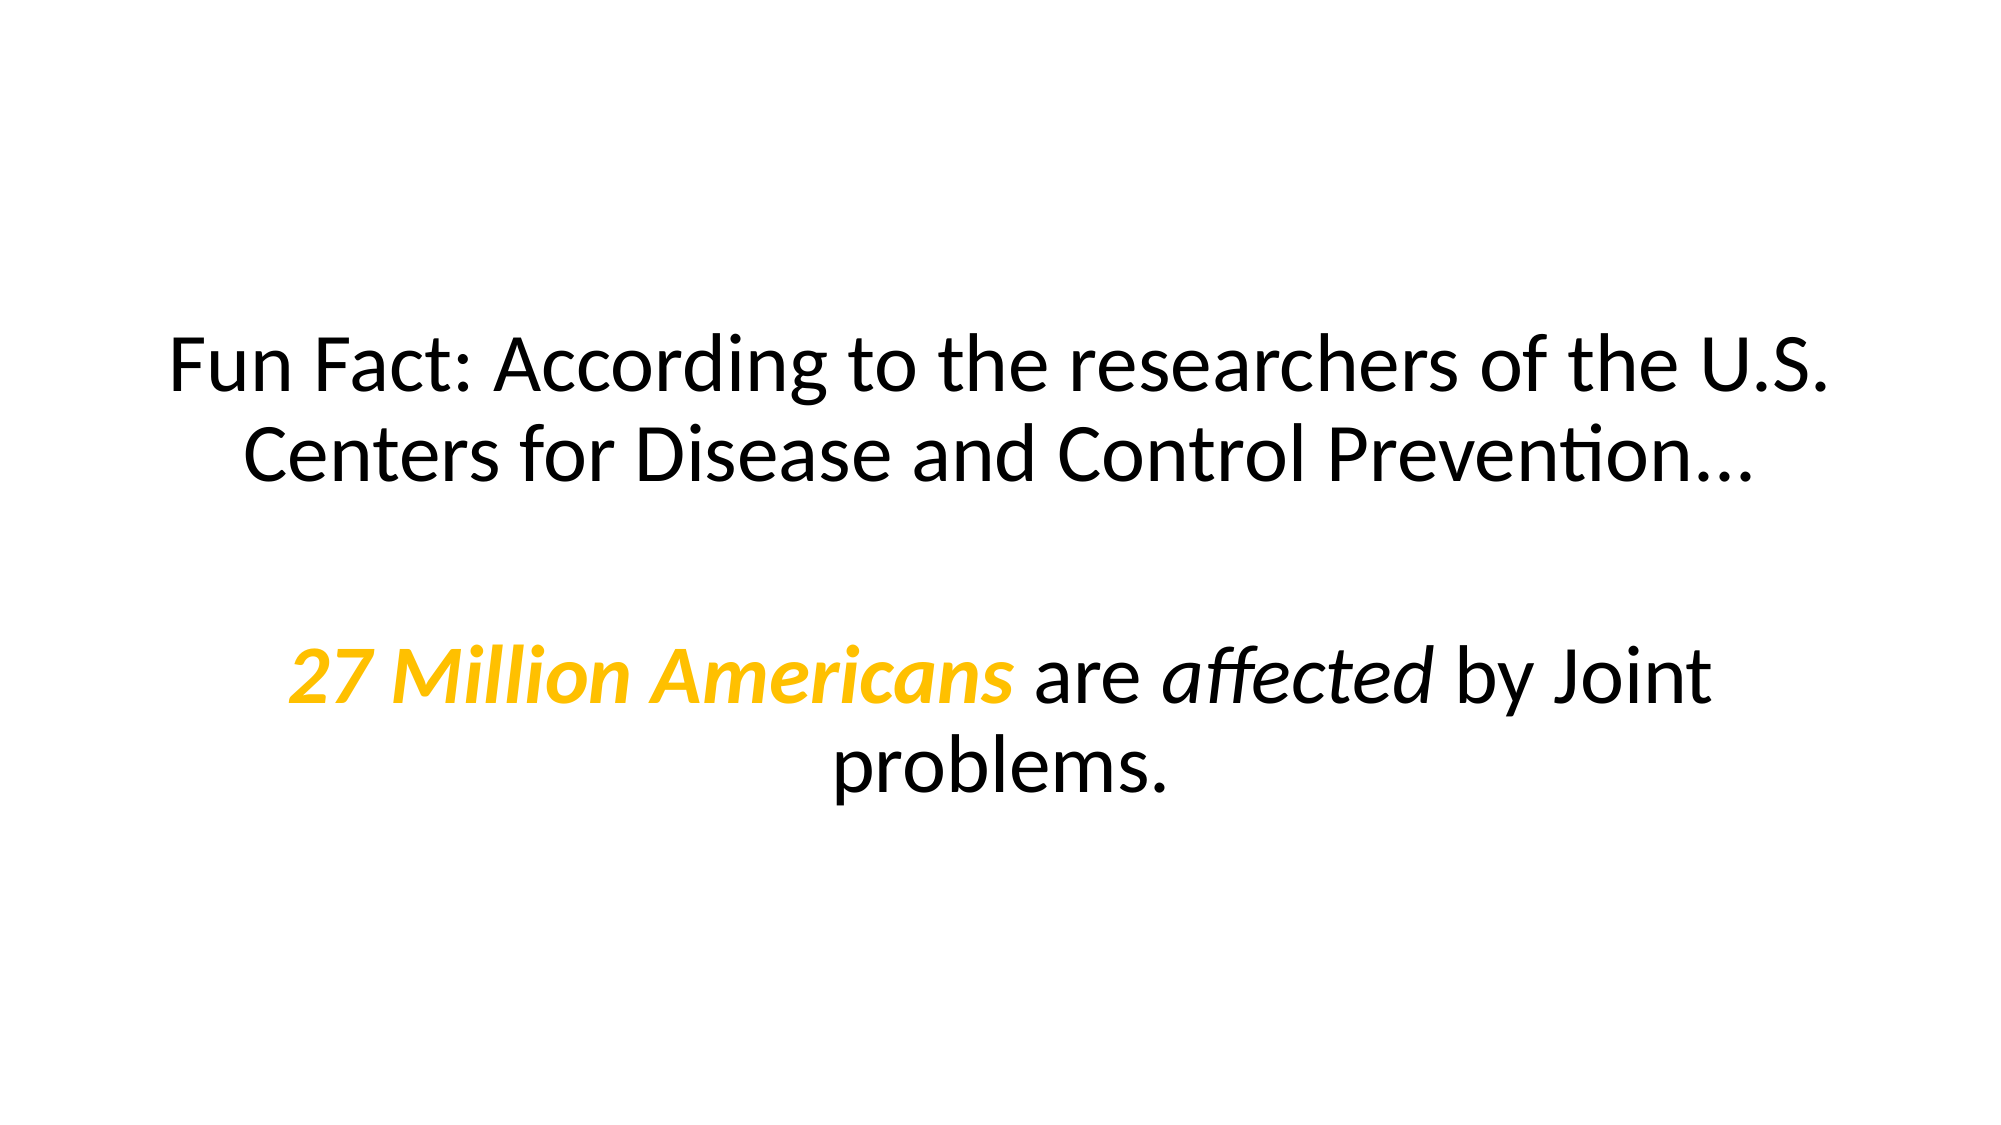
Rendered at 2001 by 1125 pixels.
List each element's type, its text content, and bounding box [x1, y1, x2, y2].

list Fun Fact: According to the researchers of the U.S. Centers for Disease and Control Prevention... 27 Million Americans are affected by Joint problems. [138, 312, 1864, 1096]
